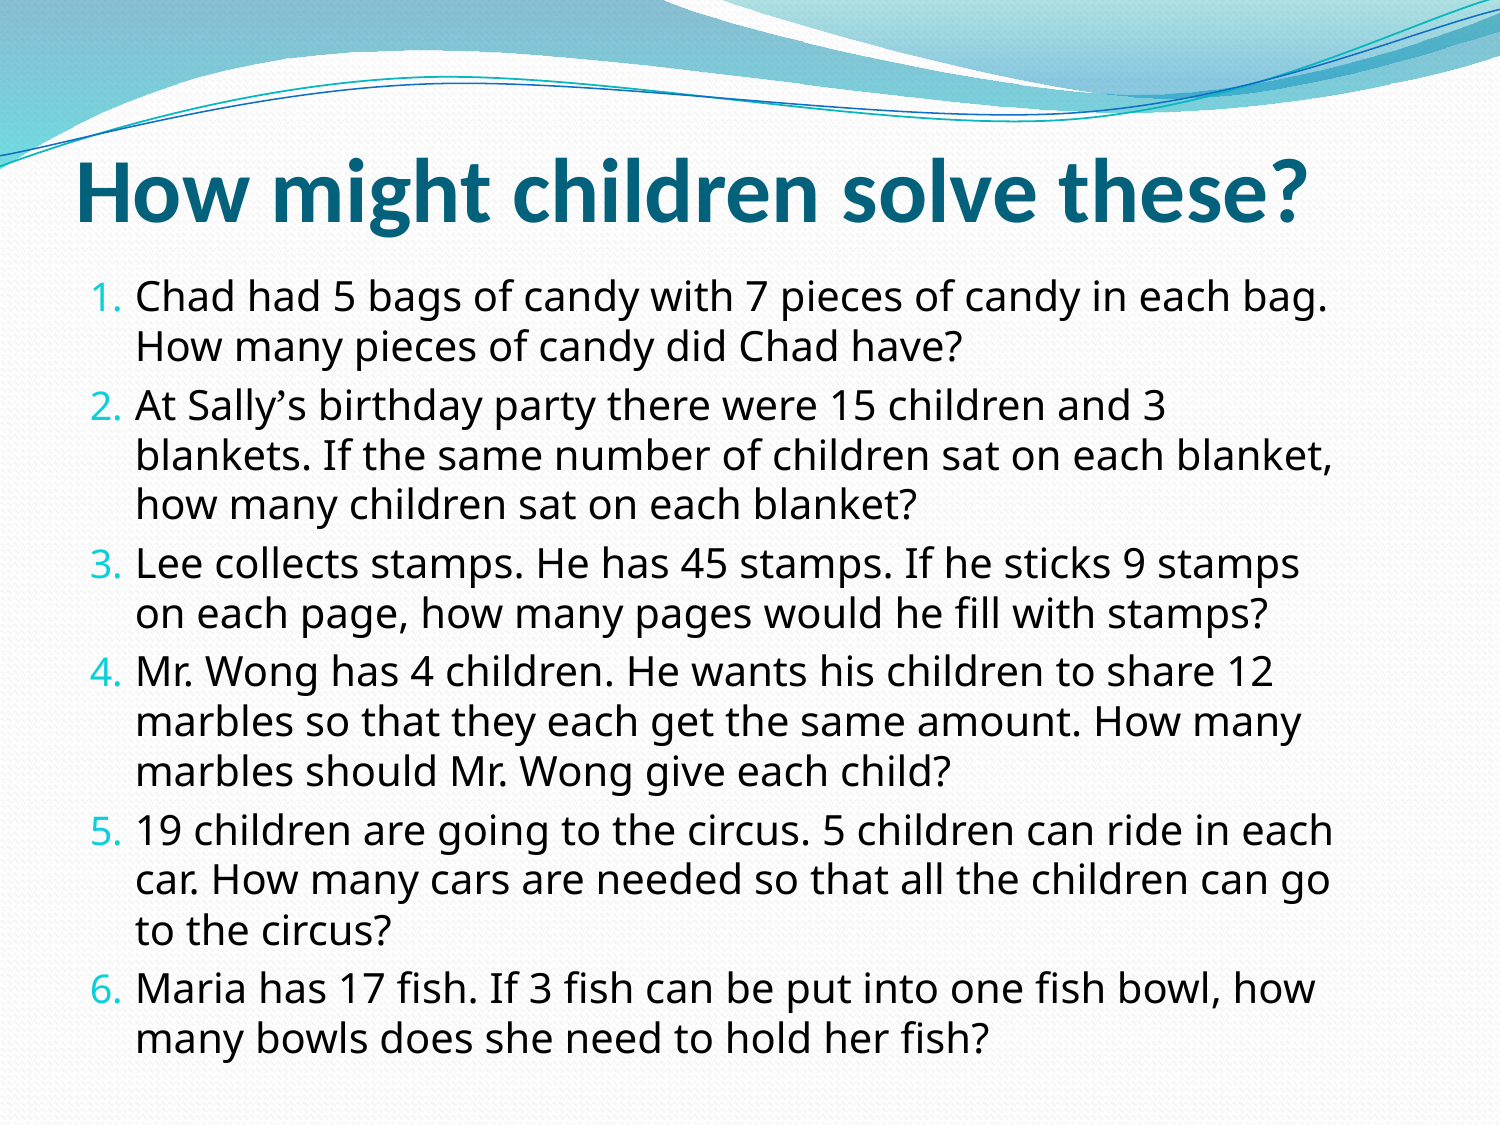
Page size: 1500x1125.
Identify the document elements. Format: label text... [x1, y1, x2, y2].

list Chad had 5 bags of candy with 7 pieces of candy in each bag. How many pieces of candy did Chad have? At Sally’s birthday party there were 15 children and 3 blankets. If the same number of children sat on each blanket, how many children sat on each blanket? Lee collects stamps. He has 45 stamps. If he sticks 9 stamps on each page, how many pages would he fill with stamps? Mr. Wong has 4 children. He wants his children to share 12 marbles so that they each get the same amount. How many marbles should Mr. Wong give each child? 19 children are going to the circus. 5 children can ride in each car. How many cars are needed so that all the children can go to the circus? Maria has 17 fish. If 3 fish can be put into one fish bowl, how many bowls does she need to hold her fish? [75, 262, 1363, 1100]
title How might children solve these? [75, 112, 1425, 241]
